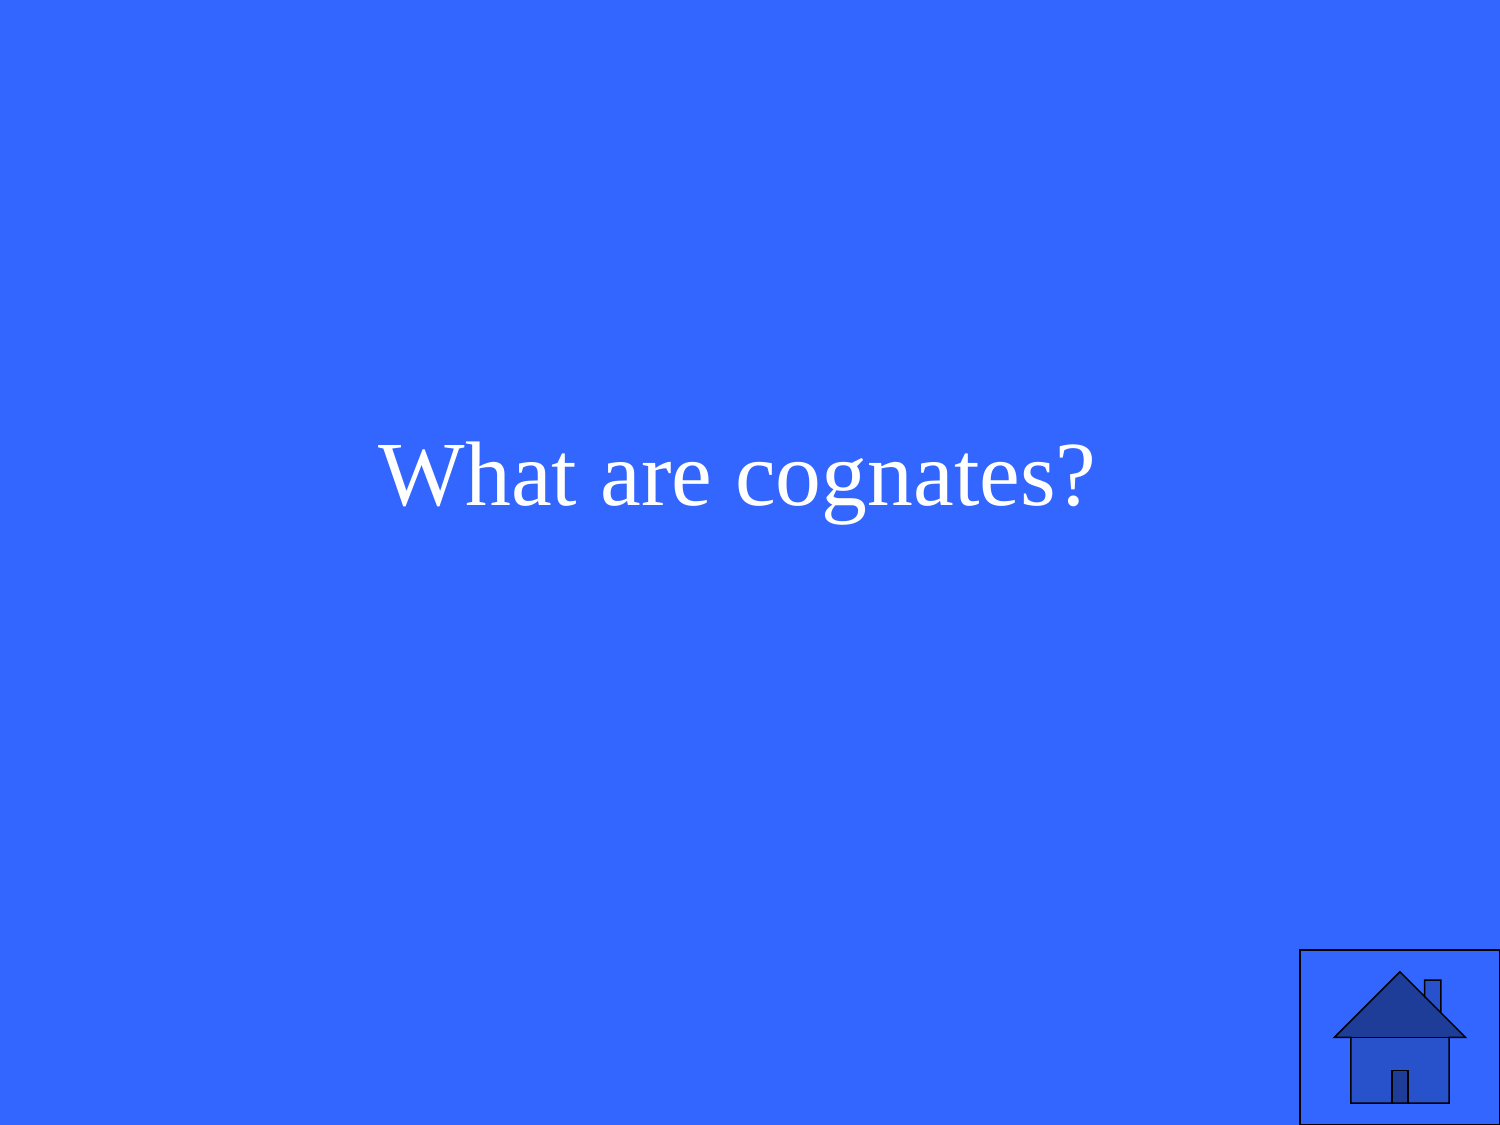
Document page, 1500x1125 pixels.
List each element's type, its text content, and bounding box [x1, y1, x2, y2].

title What are cognates? [112, 374, 1388, 563]
text_box [1299, 950, 1500, 1125]
